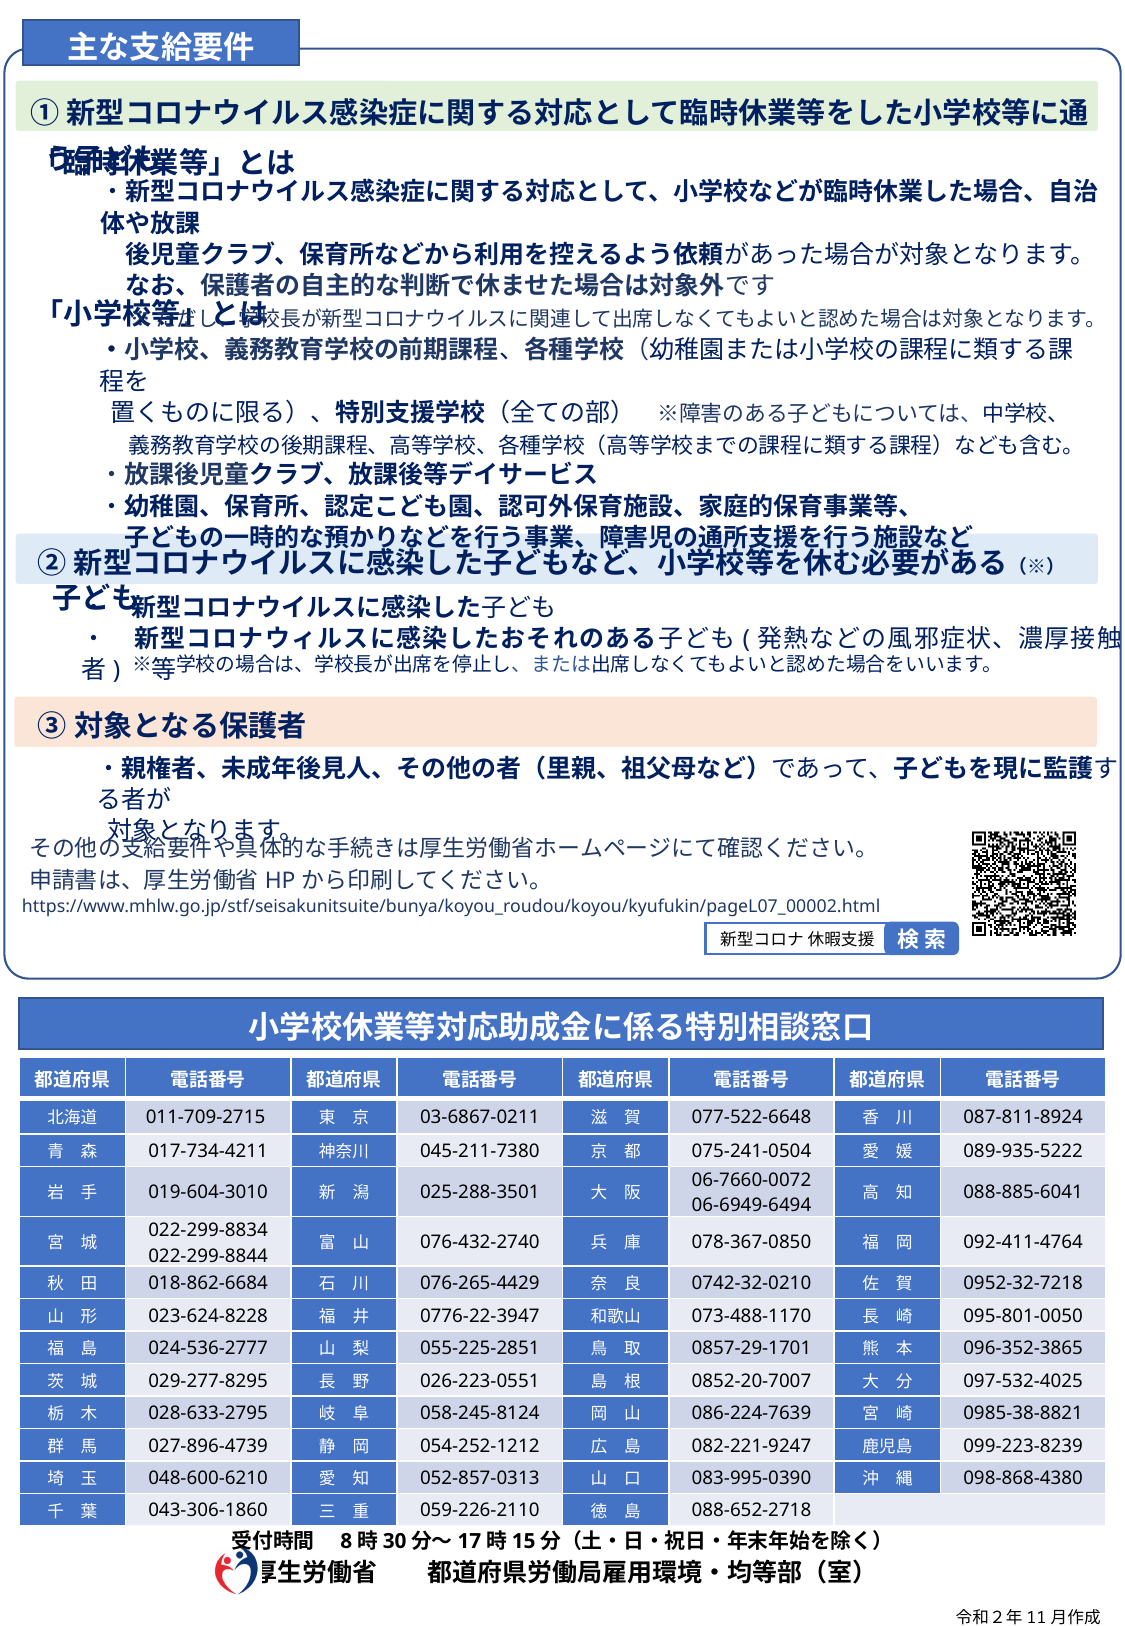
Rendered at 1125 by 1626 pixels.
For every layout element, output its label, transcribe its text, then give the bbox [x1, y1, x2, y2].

table_cell 秋 田 [20, 1267, 125, 1298]
table_header 電話番号 [670, 1058, 833, 1096]
text_box 受付時間 8時30分～17時15分（土・日・祝日・年末年始を除く） [33, 1524, 1092, 1573]
table_cell 福 岡 [835, 1217, 940, 1265]
table_cell 018-862-6684 [126, 1267, 290, 1298]
table_cell 兵 庫 [563, 1217, 668, 1265]
table_cell 082-221-9247 [670, 1429, 833, 1460]
table_cell 岡 山 [563, 1397, 668, 1428]
table_cell 011-709-2715 [126, 1101, 290, 1133]
text_box [3, 47, 1122, 980]
table_cell 045‐211‐7380 [398, 1135, 562, 1166]
table_cell 095-801-0050 [941, 1299, 1105, 1330]
table_cell 埼 玉 [20, 1462, 125, 1493]
table_cell 千 葉 [20, 1494, 125, 1525]
table_cell [835, 1494, 1105, 1525]
table_cell 0857-29-1701 [670, 1332, 833, 1363]
table_cell 028-633-2795 [126, 1397, 290, 1428]
table_cell 茨 城 [20, 1364, 125, 1395]
table_cell 0742-32-0210 [670, 1267, 833, 1298]
table_cell 岩 手 [20, 1167, 125, 1216]
table_cell 石 川 [292, 1267, 396, 1298]
table_cell 静 岡 [292, 1429, 396, 1460]
table_cell 山 形 [20, 1299, 125, 1330]
table_cell 大 分 [835, 1364, 940, 1395]
table_cell 0952-32-7218 [941, 1267, 1105, 1298]
table_cell 山 梨 [292, 1332, 396, 1363]
table_cell 新 潟 [292, 1167, 396, 1216]
table_cell 073-488-1170 [670, 1299, 833, 1330]
table_cell 06-7660-0072 06-6949-6494 [670, 1167, 833, 1216]
table_header 都道府県 [835, 1058, 940, 1096]
table_cell 075-241-0504 [670, 1135, 833, 1166]
table_cell 0985-38-8821 [941, 1397, 1105, 1428]
table_cell 096-352-3865 [941, 1332, 1105, 1363]
table_header 都道府県 [20, 1058, 125, 1096]
table_cell 沖 縄 [835, 1462, 940, 1493]
table_cell 023-624-8228 [126, 1299, 290, 1330]
table_cell 043-306-1860 [126, 1494, 290, 1524]
table_cell 宮 城 [20, 1217, 125, 1265]
table_cell 083-995-0390 [670, 1462, 833, 1493]
table_header 電話番号 [398, 1058, 562, 1096]
table_cell 島 根 [563, 1364, 668, 1395]
table_cell 098-868-4380 [941, 1462, 1105, 1493]
table_header 都道府県 [563, 1058, 668, 1096]
table_cell 鹿児島 [835, 1429, 940, 1460]
table_cell 099-223-8239 [941, 1429, 1105, 1460]
table_cell 088-652-2718 [670, 1494, 833, 1524]
table_cell 滋 賀 [563, 1101, 668, 1133]
table_cell 香 川 [835, 1101, 940, 1133]
table_cell 0852-20-7007 [670, 1364, 833, 1395]
table_cell 025-288-3501 [398, 1167, 562, 1216]
table_cell 097-532-4025 [941, 1364, 1105, 1395]
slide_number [647, 1590, 1125, 1625]
table_header 都道府県 [292, 1058, 396, 1096]
table_cell 京 都 [563, 1135, 668, 1166]
table_cell 青 森 [20, 1135, 125, 1166]
table_cell 076-432-2740 [398, 1217, 562, 1265]
table_cell 0776-22-3947 [398, 1299, 562, 1330]
table_cell 076-265-4429 [398, 1267, 562, 1298]
table_cell 熊 本 [835, 1332, 940, 1363]
table_cell 059-226-2110 [398, 1494, 562, 1524]
table_cell 058-245-8124 [398, 1397, 562, 1428]
table_cell 055-225-2851 [398, 1332, 562, 1363]
table_cell 019-604-3010 [126, 1167, 290, 1216]
table_cell 048-600-6210 [126, 1462, 290, 1493]
table_cell 和歌山 [563, 1299, 668, 1330]
table_cell 東 京 [292, 1101, 396, 1133]
table_cell 092-411-4764 [941, 1217, 1105, 1265]
table_cell 鳥 取 [563, 1332, 668, 1363]
table_cell 山 口 [563, 1462, 668, 1493]
table_cell 078-367-0850 [670, 1217, 833, 1265]
table_cell 026-223-0551 [398, 1364, 562, 1395]
table_cell 広 島 [563, 1429, 668, 1460]
table_cell 北海道 [20, 1101, 125, 1133]
table_cell 奈 良 [563, 1267, 668, 1298]
text_box 小学校休業等対応助成金に係る特別相談窓口 [18, 997, 1104, 1050]
table_cell 福 島 [20, 1332, 125, 1363]
table_cell 017-734-4211 [126, 1135, 290, 1166]
table_header 電話番号 [126, 1058, 290, 1096]
table_cell 高 知 [835, 1167, 940, 1216]
table_cell 022-299-8834 022-299-8844 [126, 1217, 290, 1265]
table_cell 029-277-8295 [126, 1364, 290, 1395]
table_cell 077-522-6648 [670, 1101, 833, 1133]
picture [966, 828, 1083, 941]
table_cell 大 阪 [563, 1167, 668, 1216]
table_cell 福 井 [292, 1299, 396, 1330]
table_cell 徳 島 [563, 1494, 668, 1524]
table_cell 愛 媛 [835, 1135, 940, 1166]
table_cell 03-6867-0211 [398, 1101, 562, 1133]
table_cell 086-224-7639 [670, 1397, 833, 1428]
table_header 電話番号 [941, 1058, 1105, 1096]
table_cell 宮 崎 [835, 1397, 940, 1428]
table_cell 佐 賀 [835, 1267, 940, 1298]
table_cell 024-536-2777 [126, 1332, 290, 1363]
table_cell 神奈川 [292, 1135, 396, 1166]
table_cell 052-857-0313 [398, 1462, 562, 1493]
text_box 主な支給要件 [22, 19, 300, 66]
table_cell 群 馬 [20, 1429, 125, 1460]
table_cell 三 重 [292, 1494, 396, 1524]
table_cell 054-252-1212 [398, 1429, 562, 1460]
table_cell 岐 阜 [292, 1397, 396, 1428]
table_cell 088-885-6041 [941, 1167, 1105, 1216]
table_cell 長 野 [292, 1364, 396, 1395]
table_cell 087-811-8924 [941, 1101, 1105, 1133]
table_cell 栃 木 [20, 1397, 125, 1428]
table_cell 089-935-5222 [941, 1135, 1105, 1166]
table_cell 長 崎 [835, 1299, 940, 1330]
table_cell 富 山 [292, 1217, 396, 1265]
table_cell 027-896-4739 [126, 1429, 290, 1460]
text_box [203, 1546, 927, 1597]
table_cell 愛 知 [292, 1462, 396, 1493]
